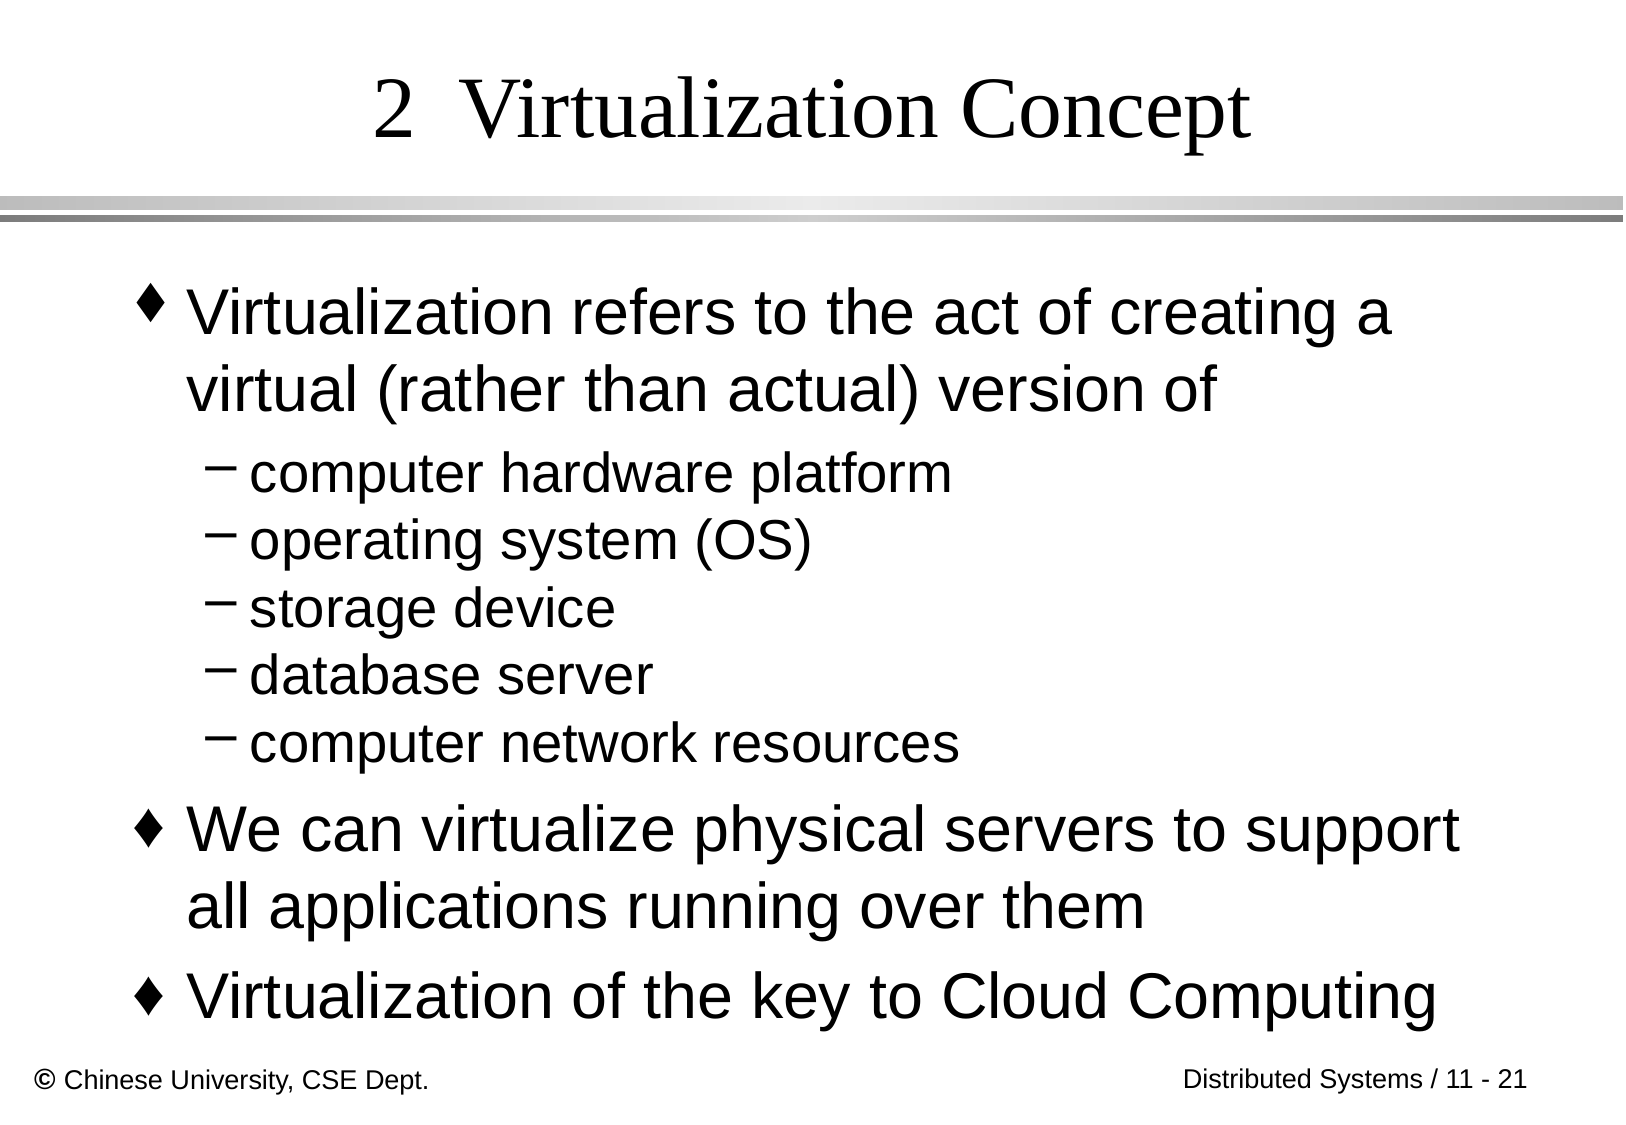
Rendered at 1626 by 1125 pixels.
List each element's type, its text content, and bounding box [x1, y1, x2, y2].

title 2 Virtualization Concept [50, 62, 1575, 163]
list Virtualization refers to the act of creating a virtual (rather than actual) version of computer hardware platform operating system (OS) storage device database server computer network resources We can virtualize physical servers to support all applications running over them Virtualization of the key to Cloud Computing [117, 262, 1525, 1025]
